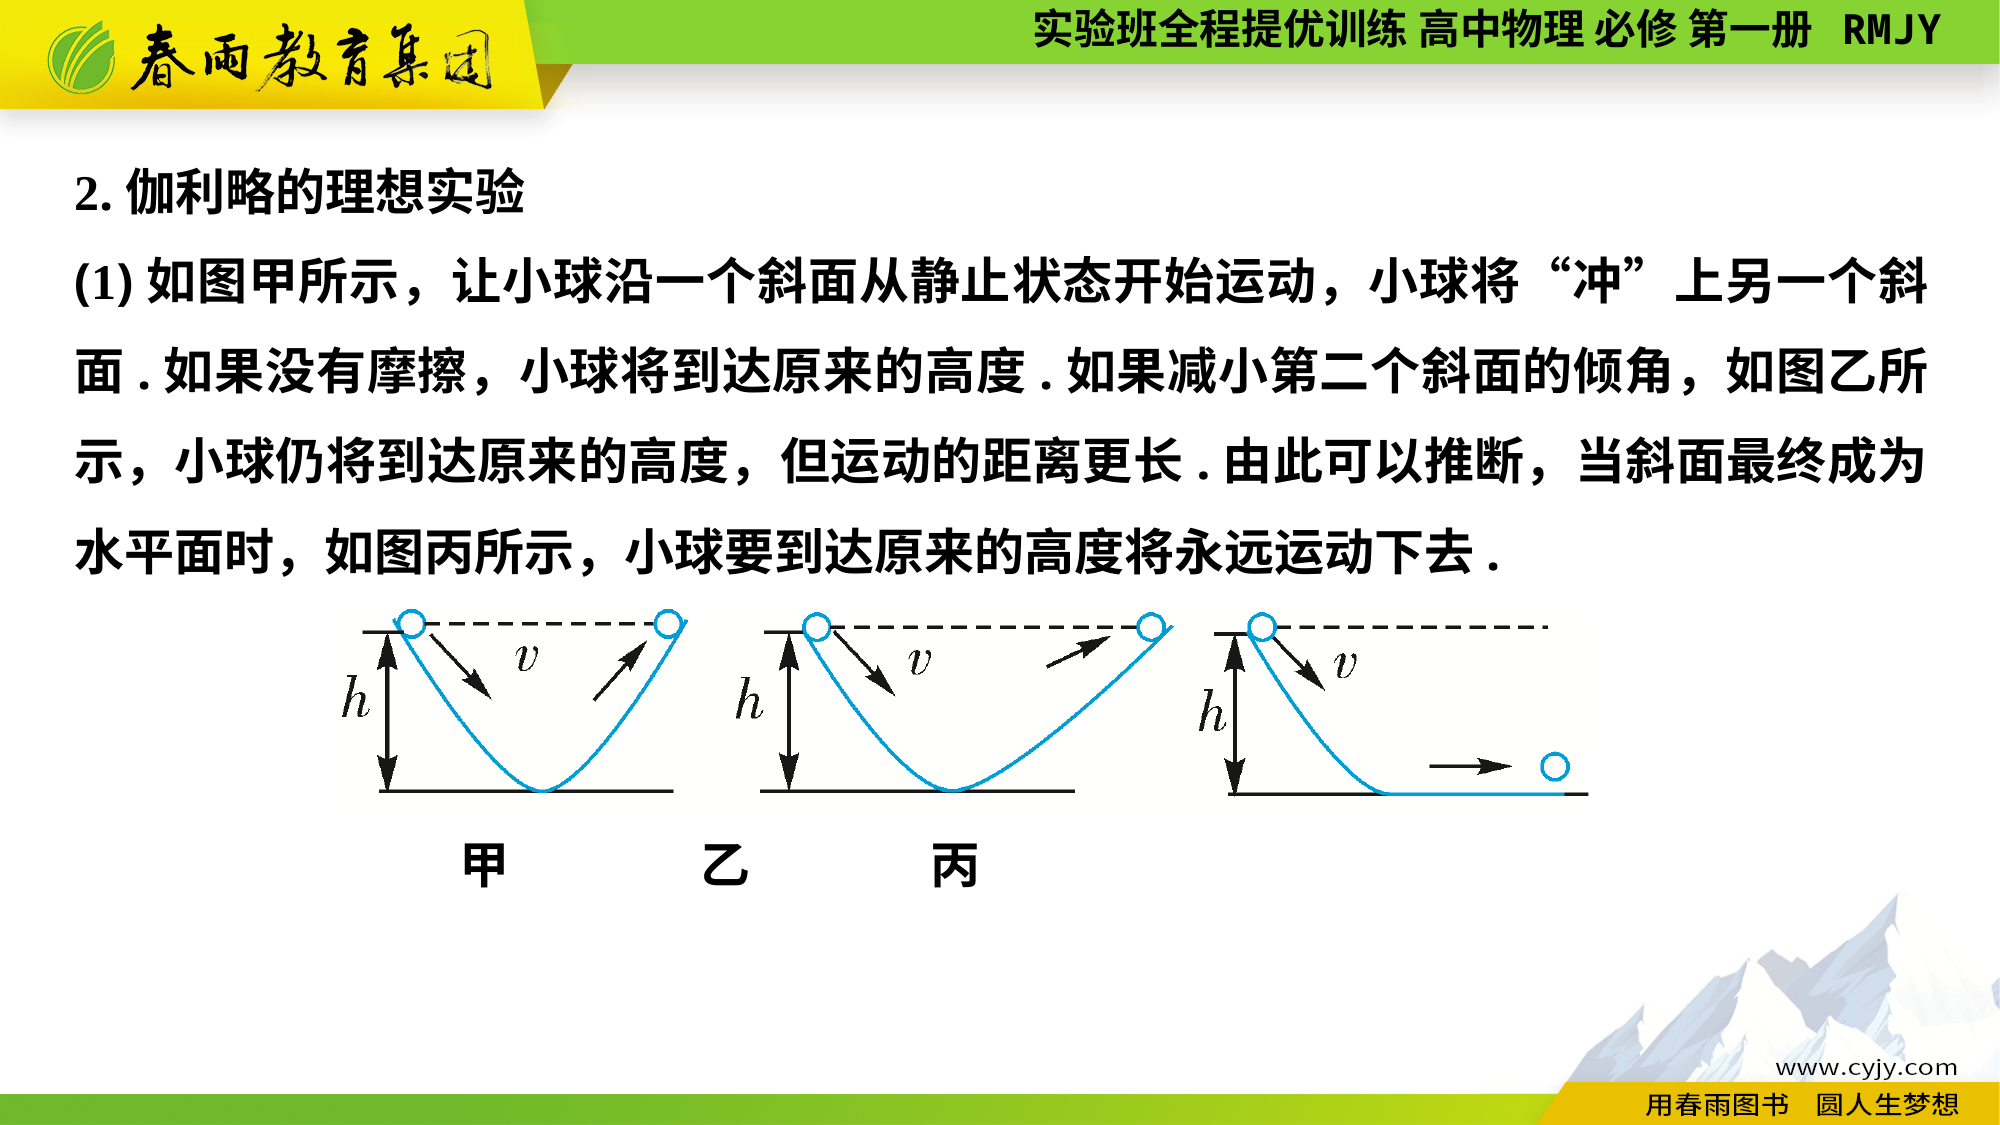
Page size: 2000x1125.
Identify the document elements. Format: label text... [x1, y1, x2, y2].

picture [0, 0, 2000, 1125]
text_box 甲 乙 丙 [444, 826, 1589, 902]
list 2.伽利略的理想实验 (1)如图甲所示，让小球沿一个斜面从静止状态开始运动，小球将“冲”上另一个斜面.如果没有摩擦，小球将到达原来的高度.如果减小第二个斜面的倾角，如图乙所示，小球仍将到达原来的高度，但运动的距离更长.由此可以推断，当斜面最终成为水平面时，如图丙所示，小球要到达原来的高度将永远运动下去. [59, 122, 1944, 592]
